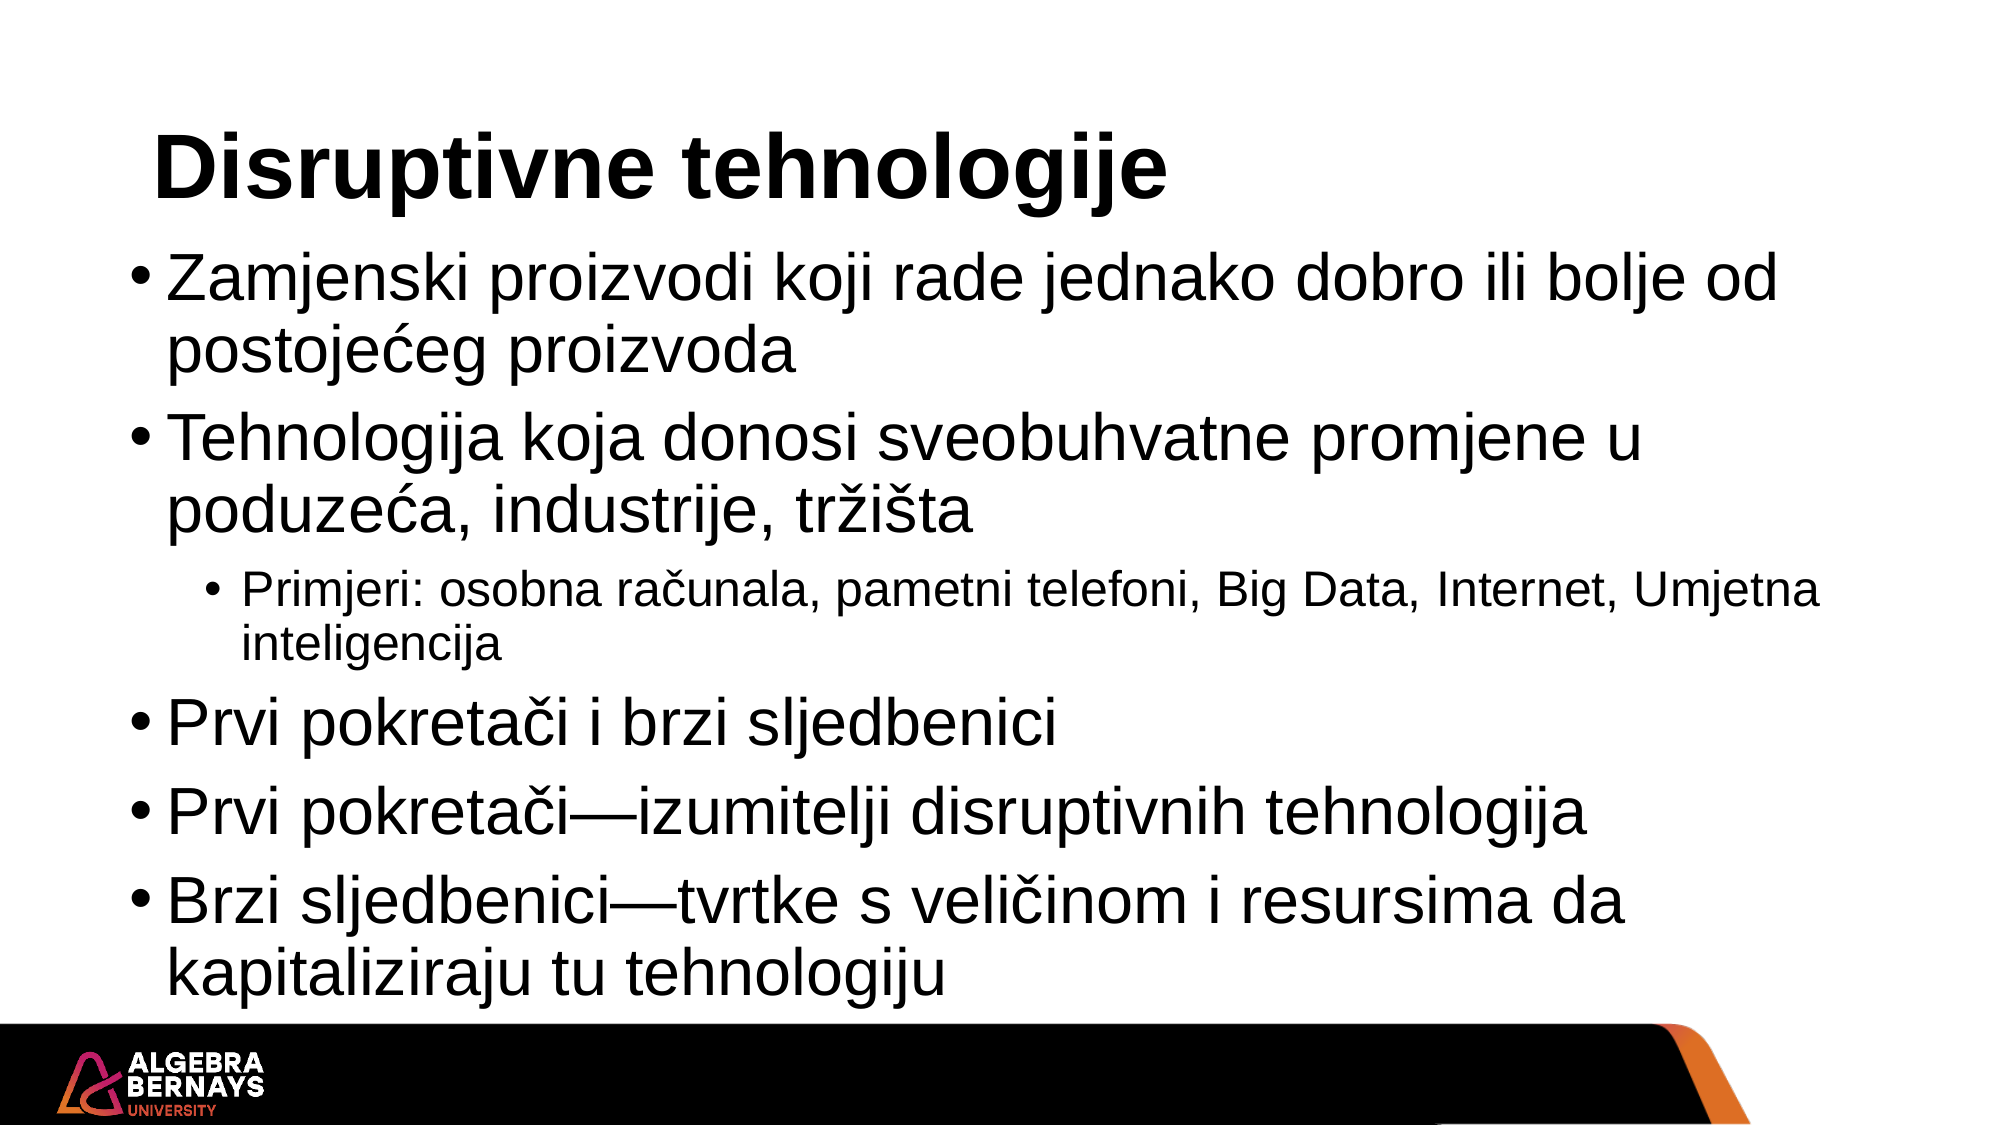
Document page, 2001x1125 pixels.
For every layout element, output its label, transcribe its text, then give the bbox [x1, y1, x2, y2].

picture [0, 1023, 1958, 1125]
list Zamjenski proizvodi koji rade jednako dobro ili bolje od postojećeg proizvoda Tehnologija koja donosi sveobuhvatne promjene u poduzeća, industrije, tržišta Primjeri: osobna računala, pametni telefoni, Big Data, Internet, Umjetna inteligencija Prvi pokretači i brzi sljedbenici Prvi pokretači—izumitelji disruptivnih tehnologija Brzi sljedbenici—tvrtke s veličinom i resursima da kapitaliziraju tu tehnologiju [114, 235, 1840, 1017]
title Disruptivne tehnologije [137, 67, 1863, 271]
